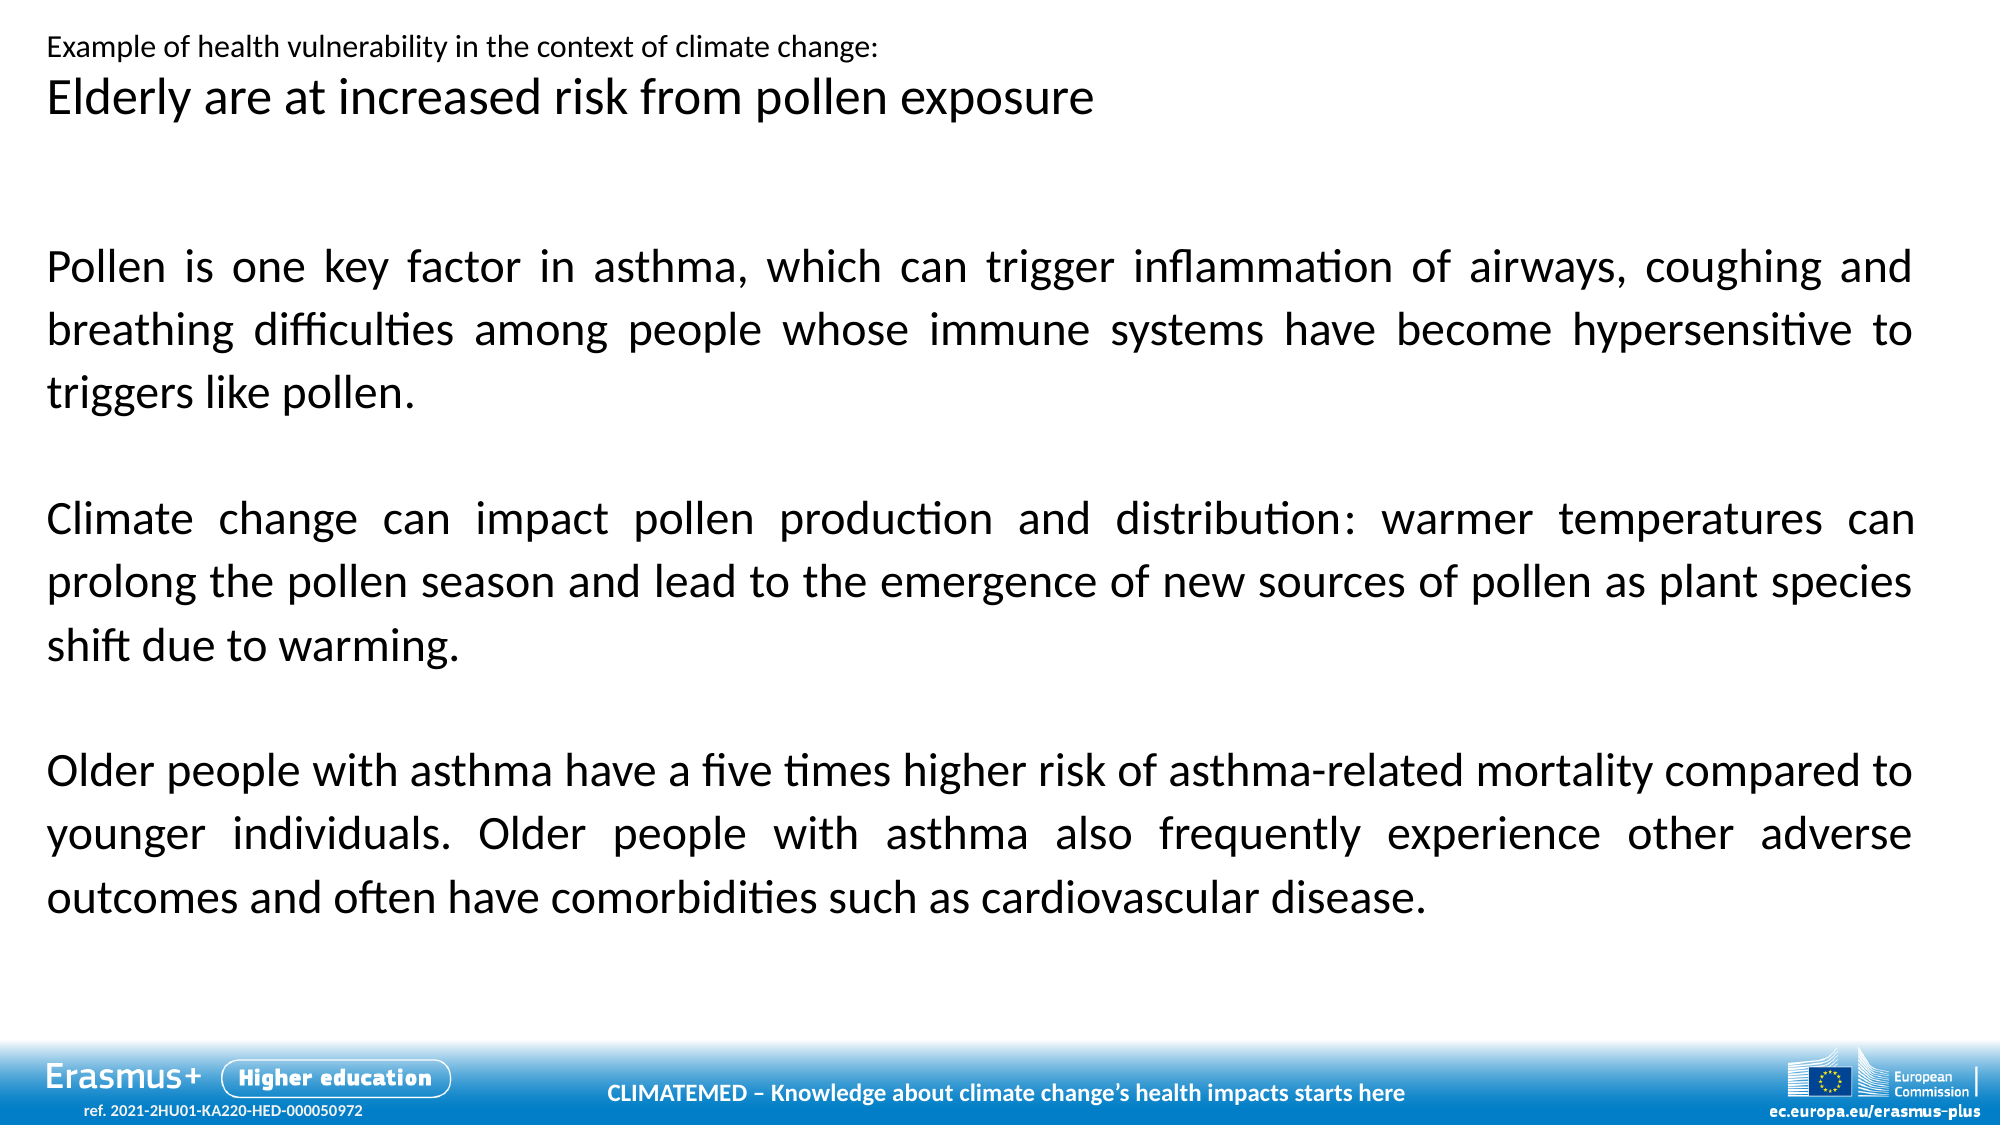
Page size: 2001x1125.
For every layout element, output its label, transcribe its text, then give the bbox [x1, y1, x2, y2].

picture [0, 899, 2000, 1125]
list Pollen is one key factor in asthma, which can trigger inflammation of airways, coughing and breathing difficulties among people whose immune systems have become hypersensitive to triggers like pollen. Climate change can impact pollen production and distribution: warmer temperatures can prolong the pollen season and lead to the emergence of new sources of pollen as plant species shift due to warming. Older people with asthma have a five times higher risk of asthma-related mortality compared to younger individuals. Older people with asthma also frequently experience other adverse outcomes and often have comorbidities such as cardiovascular disease. [31, 220, 1932, 1035]
title Example of health vulnerability in the context of climate change: Elderly are at increased risk from pollen exposure [31, 4, 1984, 134]
